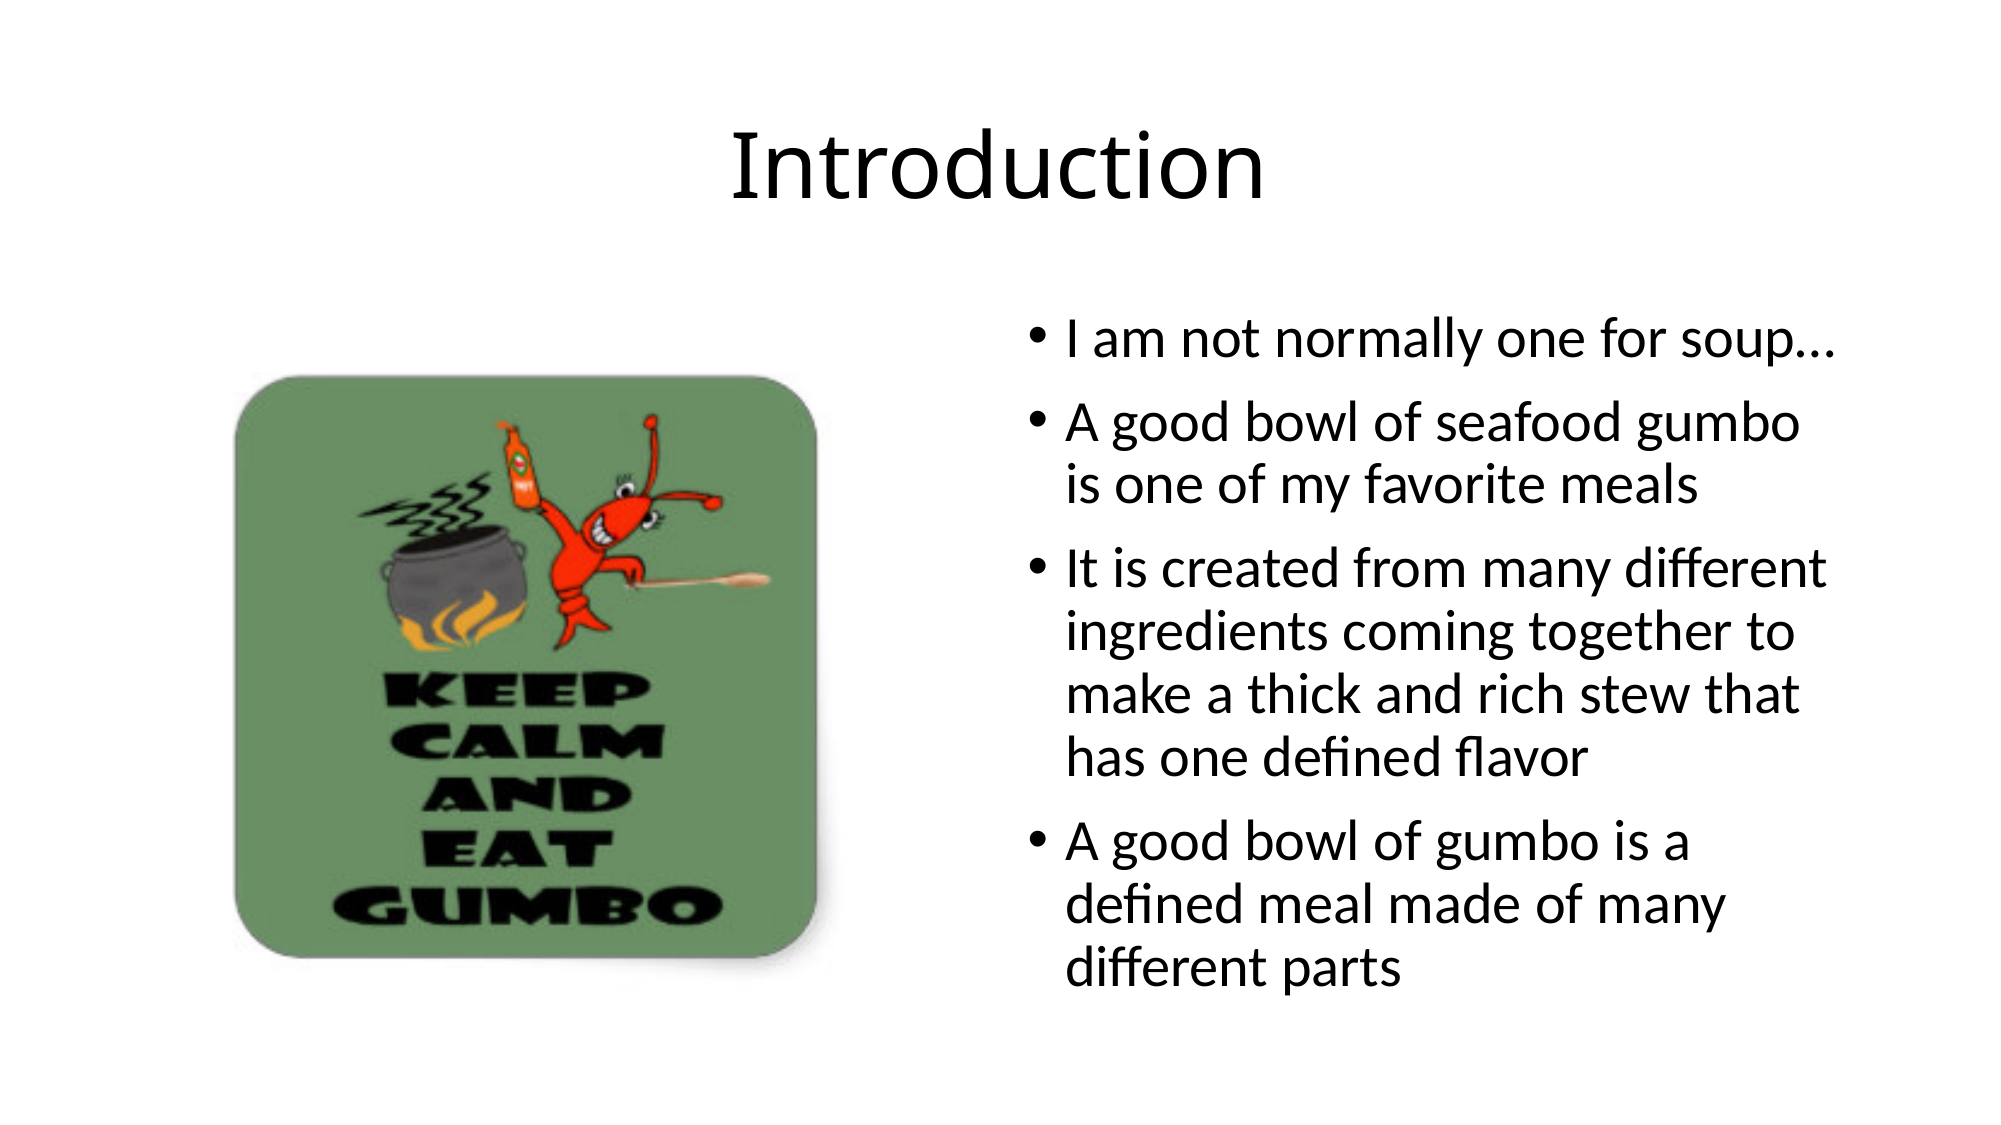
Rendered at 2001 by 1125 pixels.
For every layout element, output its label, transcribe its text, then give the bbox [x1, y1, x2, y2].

list I am not normally one for soup… A good bowl of seafood gumbo is one of my favorite meals It is created from many different ingredients coming together to make a thick and rich stew that has one defined flavor A good bowl of gumbo is a defined meal made of many different parts [1012, 299, 1863, 1014]
title Introduction [137, 59, 1863, 278]
picture [137, 277, 919, 1058]
